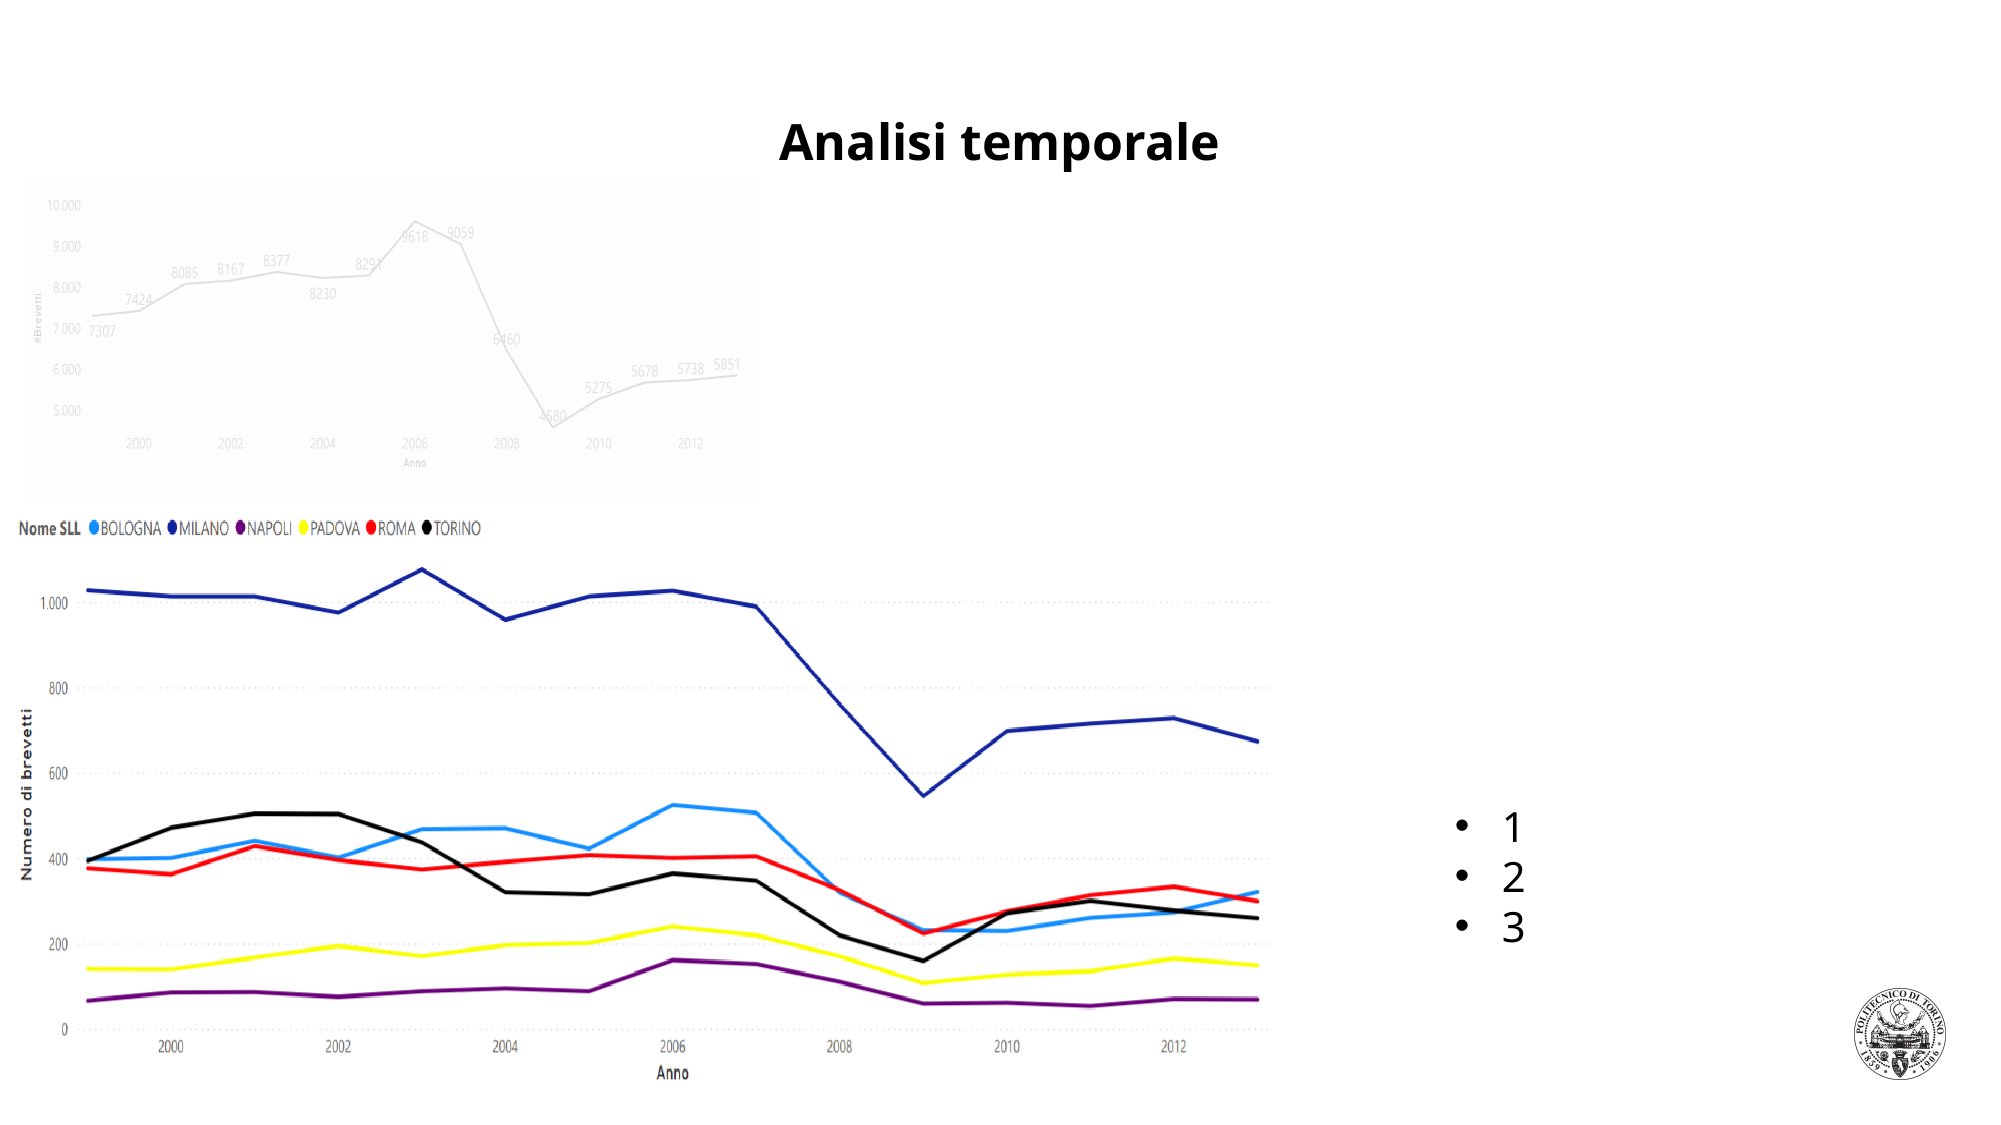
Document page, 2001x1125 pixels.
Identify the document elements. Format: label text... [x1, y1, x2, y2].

picture [11, 178, 1281, 1095]
text_box 1 2 3 [1439, 792, 1692, 1008]
text_box Analisi temporale [99, 103, 1901, 179]
picture [1854, 988, 1947, 1080]
